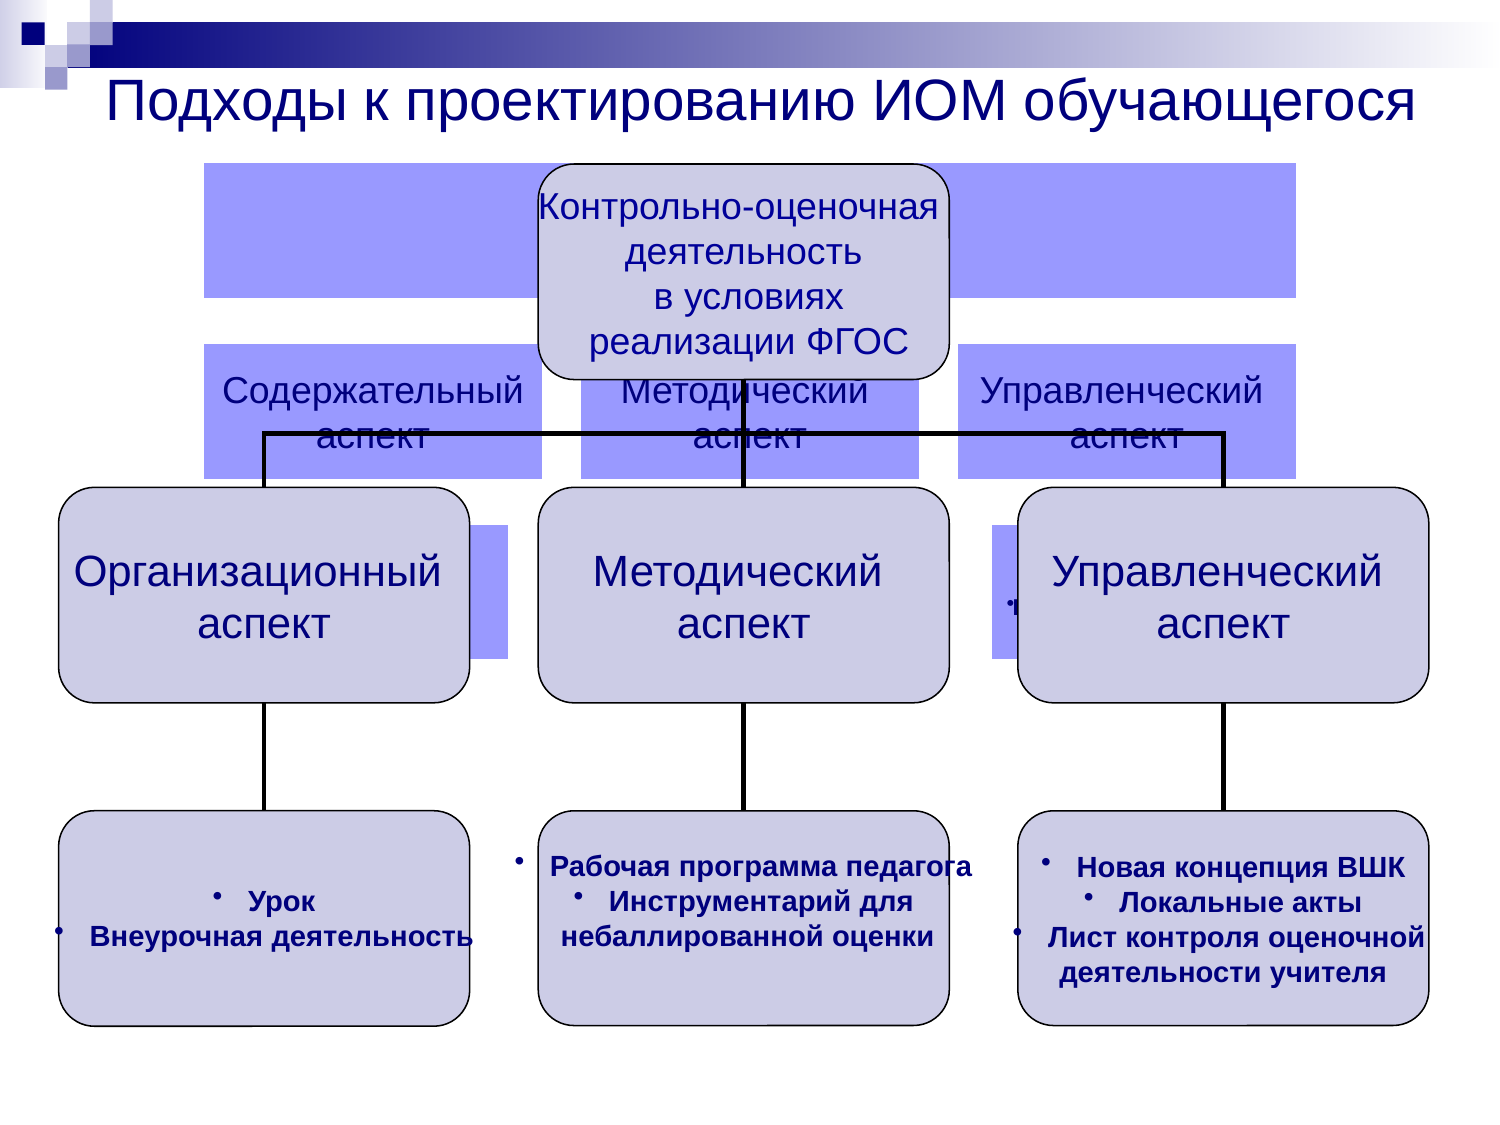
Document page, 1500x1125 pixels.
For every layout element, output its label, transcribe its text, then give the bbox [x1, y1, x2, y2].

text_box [64, 160, 1436, 1024]
text_box Подходы к проектированию ИОМ обучающегося [76, 54, 1447, 140]
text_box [58, 163, 1430, 1027]
